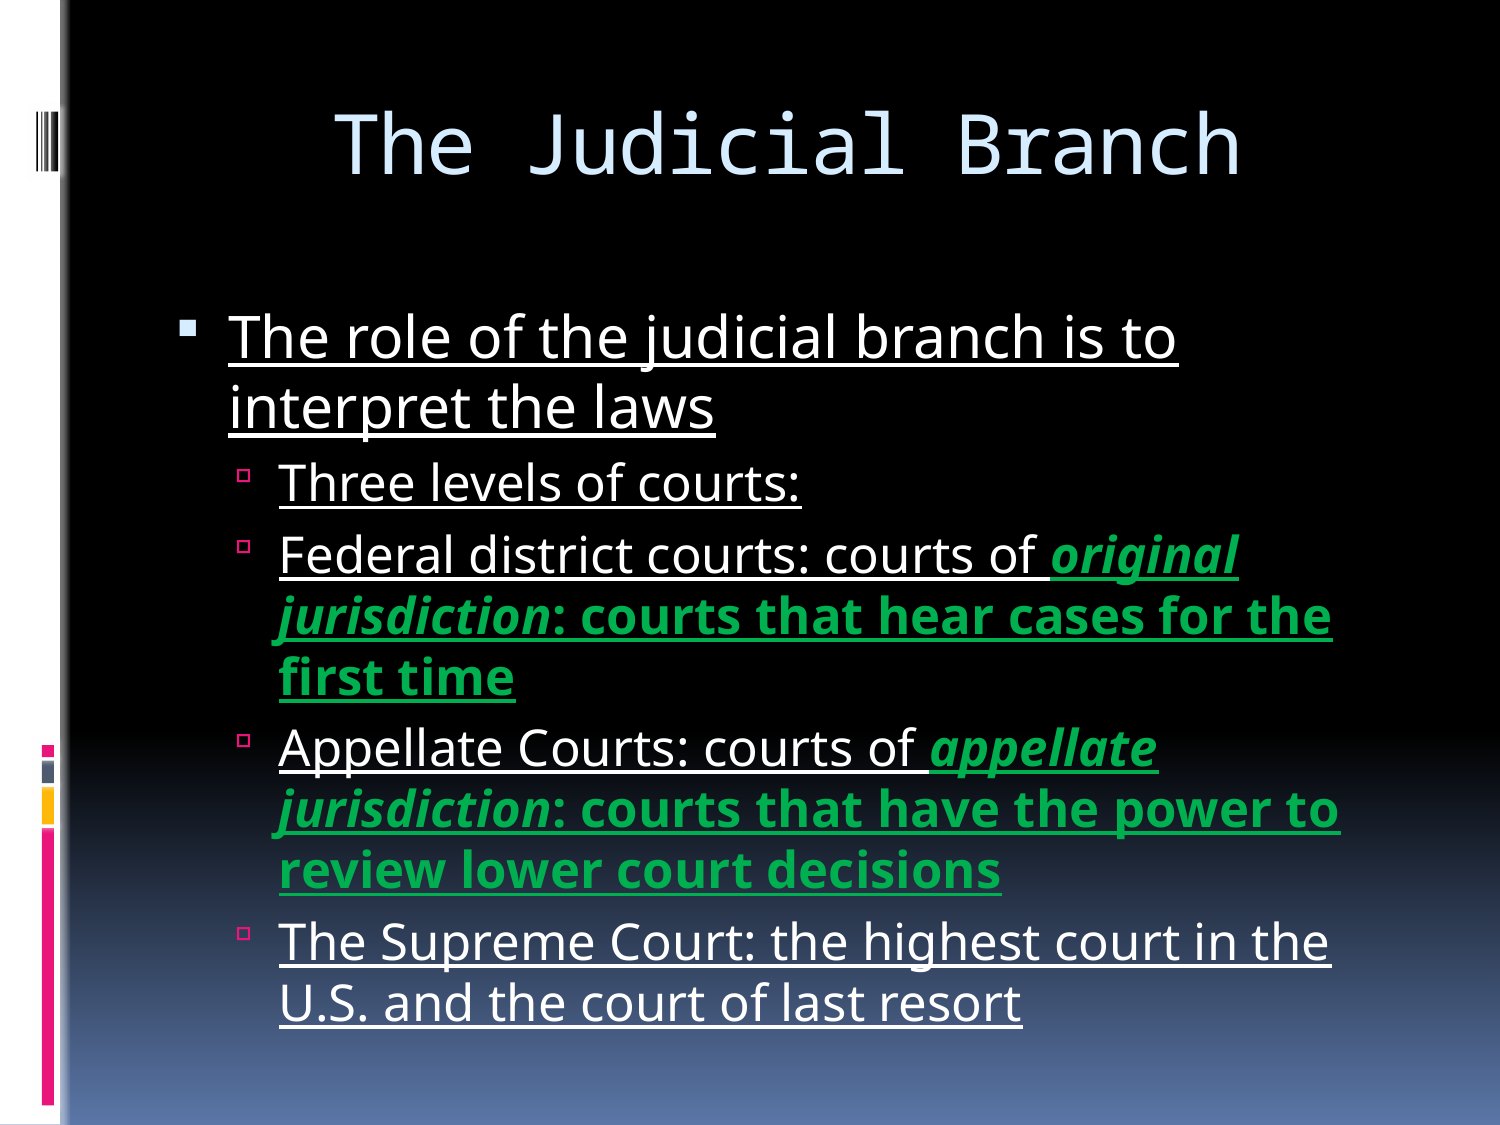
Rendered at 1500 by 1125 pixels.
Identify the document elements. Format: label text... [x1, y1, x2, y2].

list The role of the judicial branch is to interpret the laws Three levels of courts: Federal district courts: courts of original jurisdiction: courts that hear cases for the first time Appellate Courts: courts of appellate jurisdiction: courts that have the power to review lower court decisions The Supreme Court: the highest court in the U.S. and the court of last resort [150, 292, 1425, 1043]
title The Judicial Branch [150, 83, 1425, 234]
